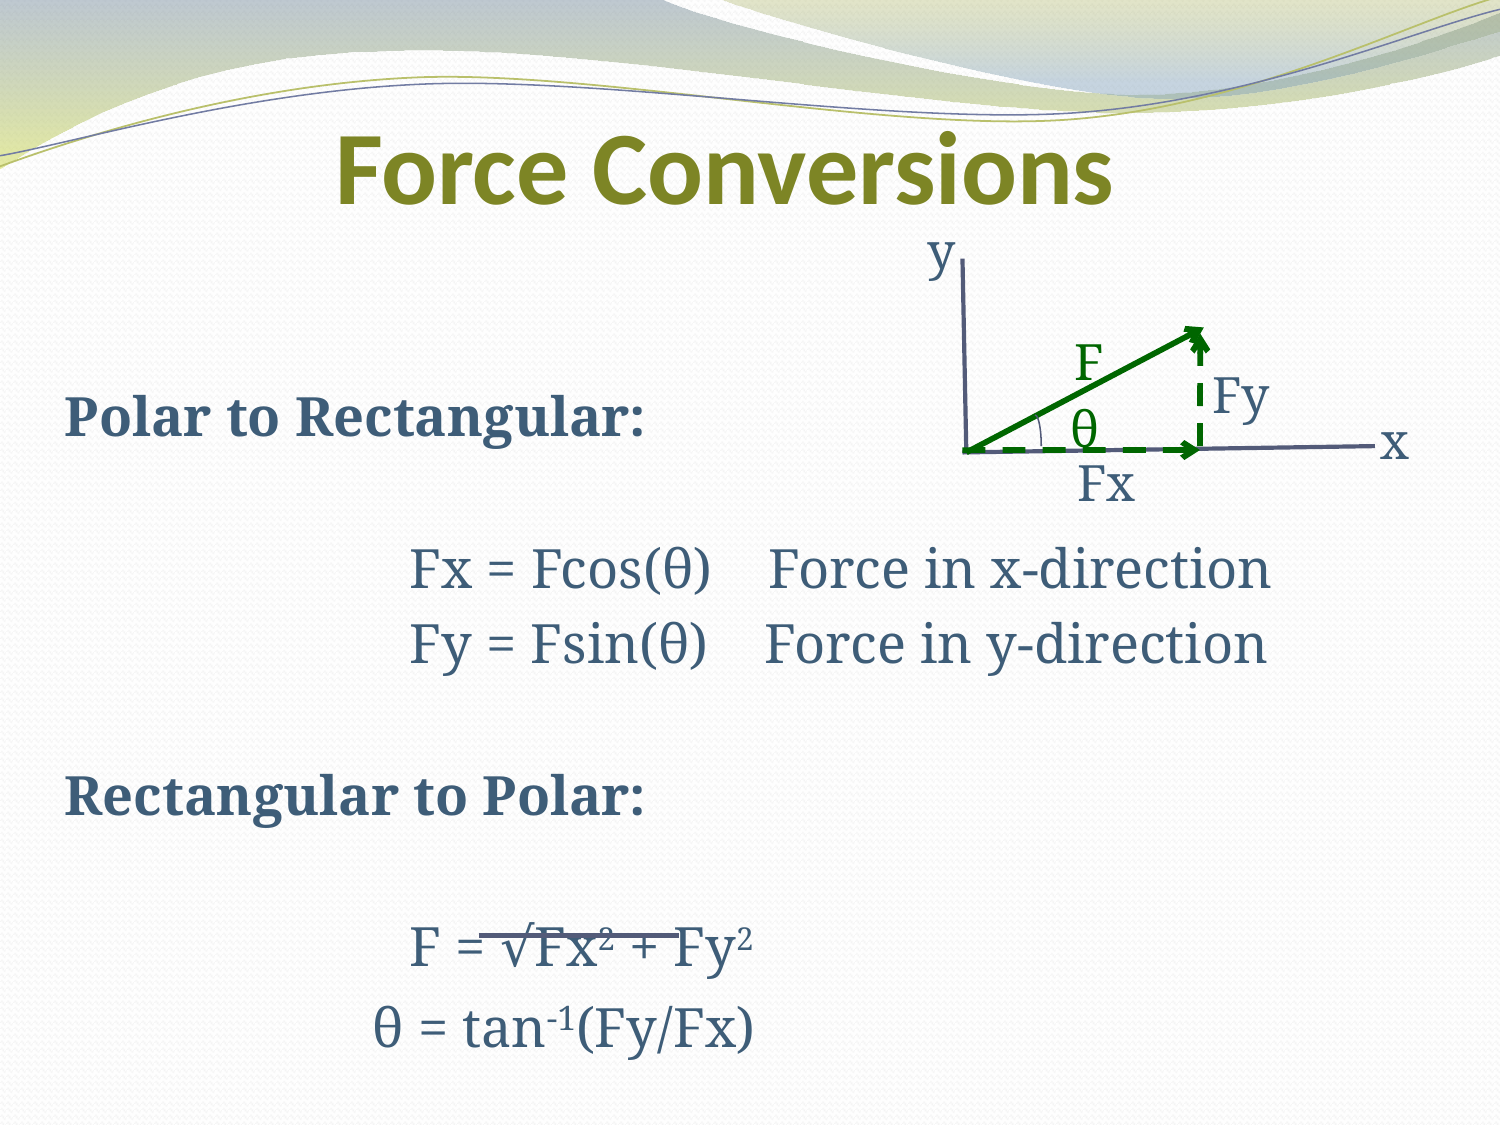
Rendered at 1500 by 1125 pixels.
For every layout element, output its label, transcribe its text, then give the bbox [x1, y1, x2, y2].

title Force Conversions [50, 37, 1400, 225]
list Polar to Rectangular: Fx = Fcos(θ) Force in x-direction Fy = Fsin(θ) Force in y-direction Rectangular to Polar: F = √Fx2 + Fy2 θ = tan-1(Fy/Fx) [50, 375, 1400, 1095]
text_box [912, 212, 1429, 520]
